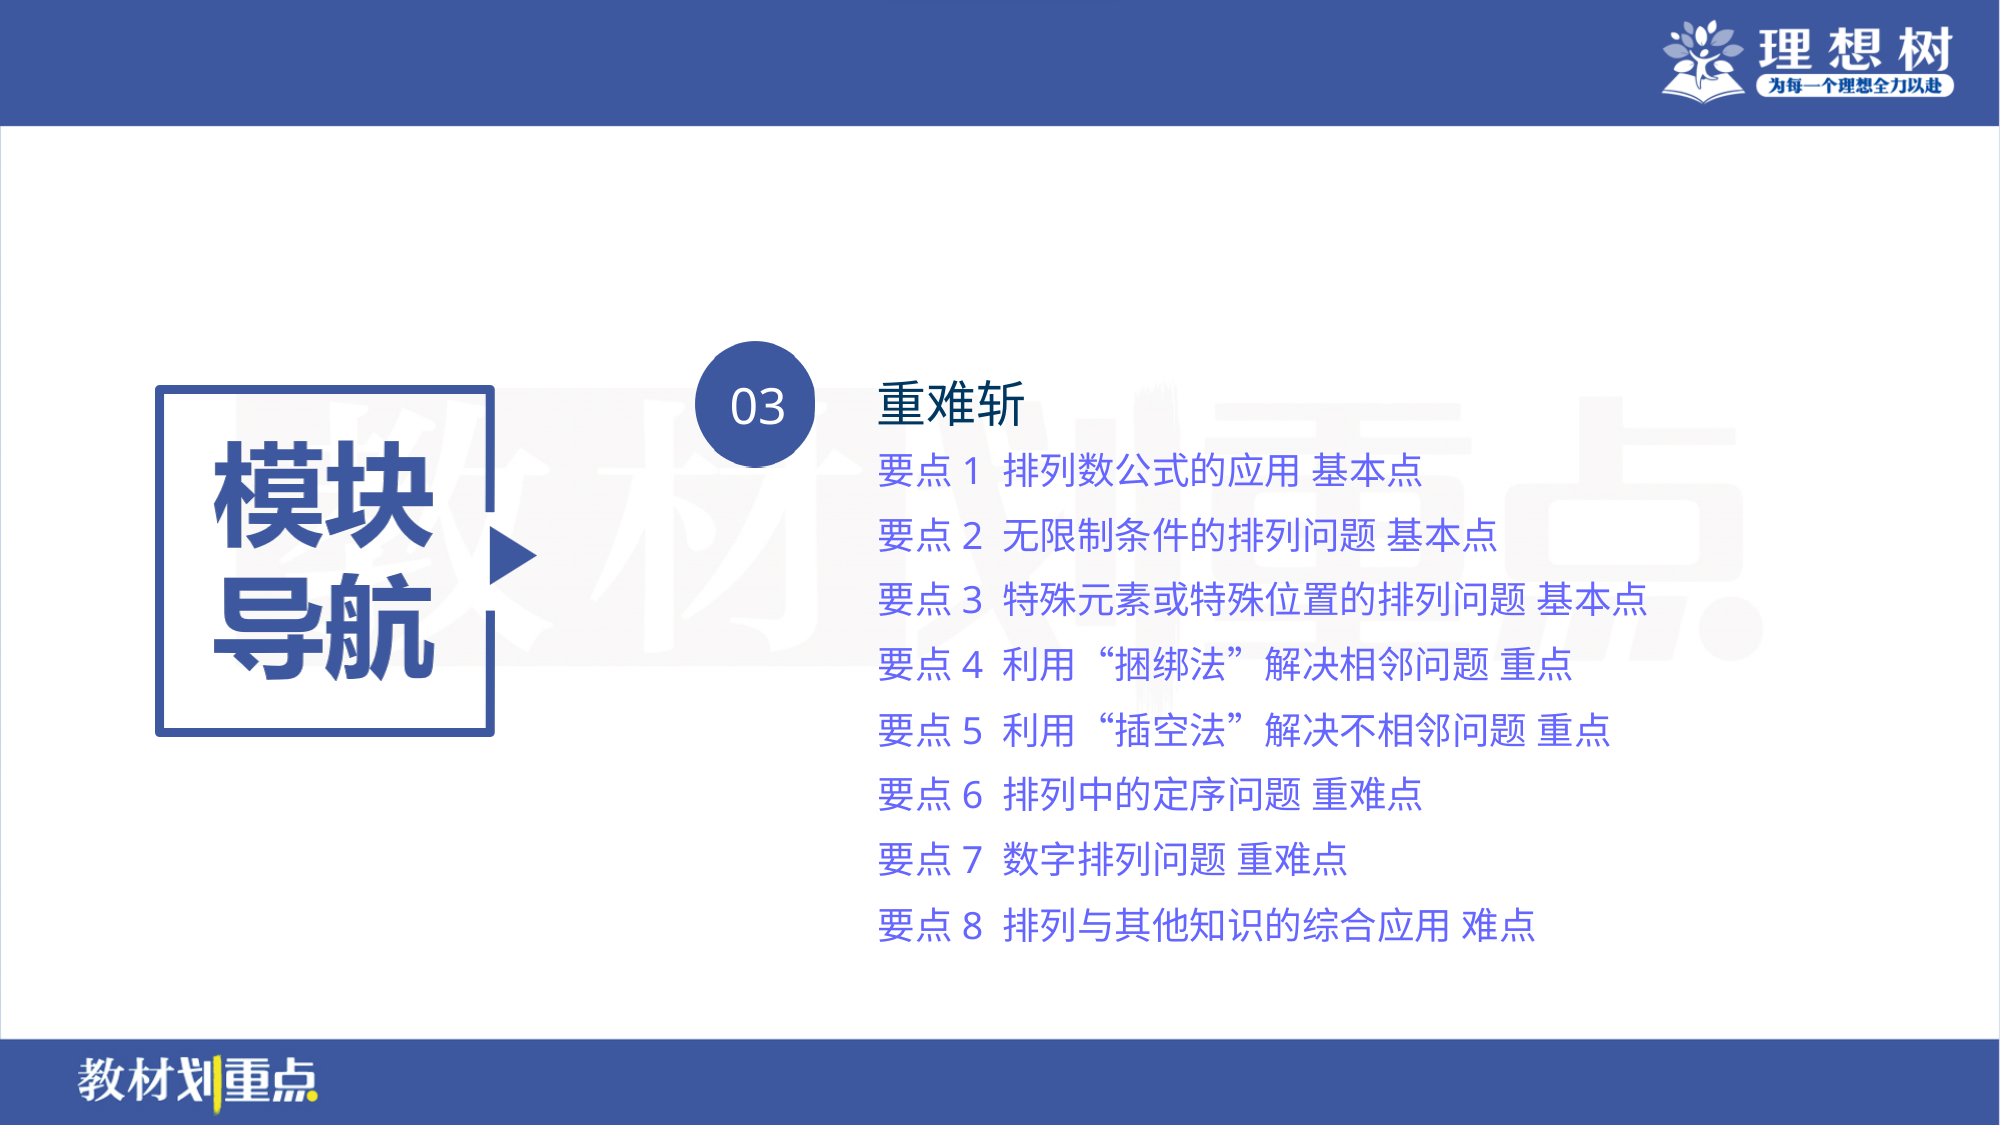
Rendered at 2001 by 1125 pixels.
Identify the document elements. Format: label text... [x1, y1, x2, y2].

text_box 要点8 排列与其他知识的综合应用 难点 [877, 894, 2000, 954]
text_box 要点2 无限制条件的排列问题 基本点 [877, 504, 2000, 564]
text_box 要点4 利用“捆绑法”解决相邻问题 重点 [877, 633, 2000, 693]
text_box 要点5 利用“插空法”解决不相邻问题 重点 [877, 699, 2000, 759]
text_box 要点1 排列数公式的应用 基本点 [877, 440, 2000, 499]
text_box 要点6 排列中的定序问题 重难点 [877, 764, 2000, 823]
text_box 要点3 特殊元素或特殊位置的排列问题 基本点 [877, 569, 2000, 628]
picture [0, 0, 2000, 1125]
text_box 03 [815, 341, 821, 468]
text_box 要点7 数字排列问题 重难点 [877, 828, 2000, 888]
text_box 重难斩 [847, 365, 1055, 441]
